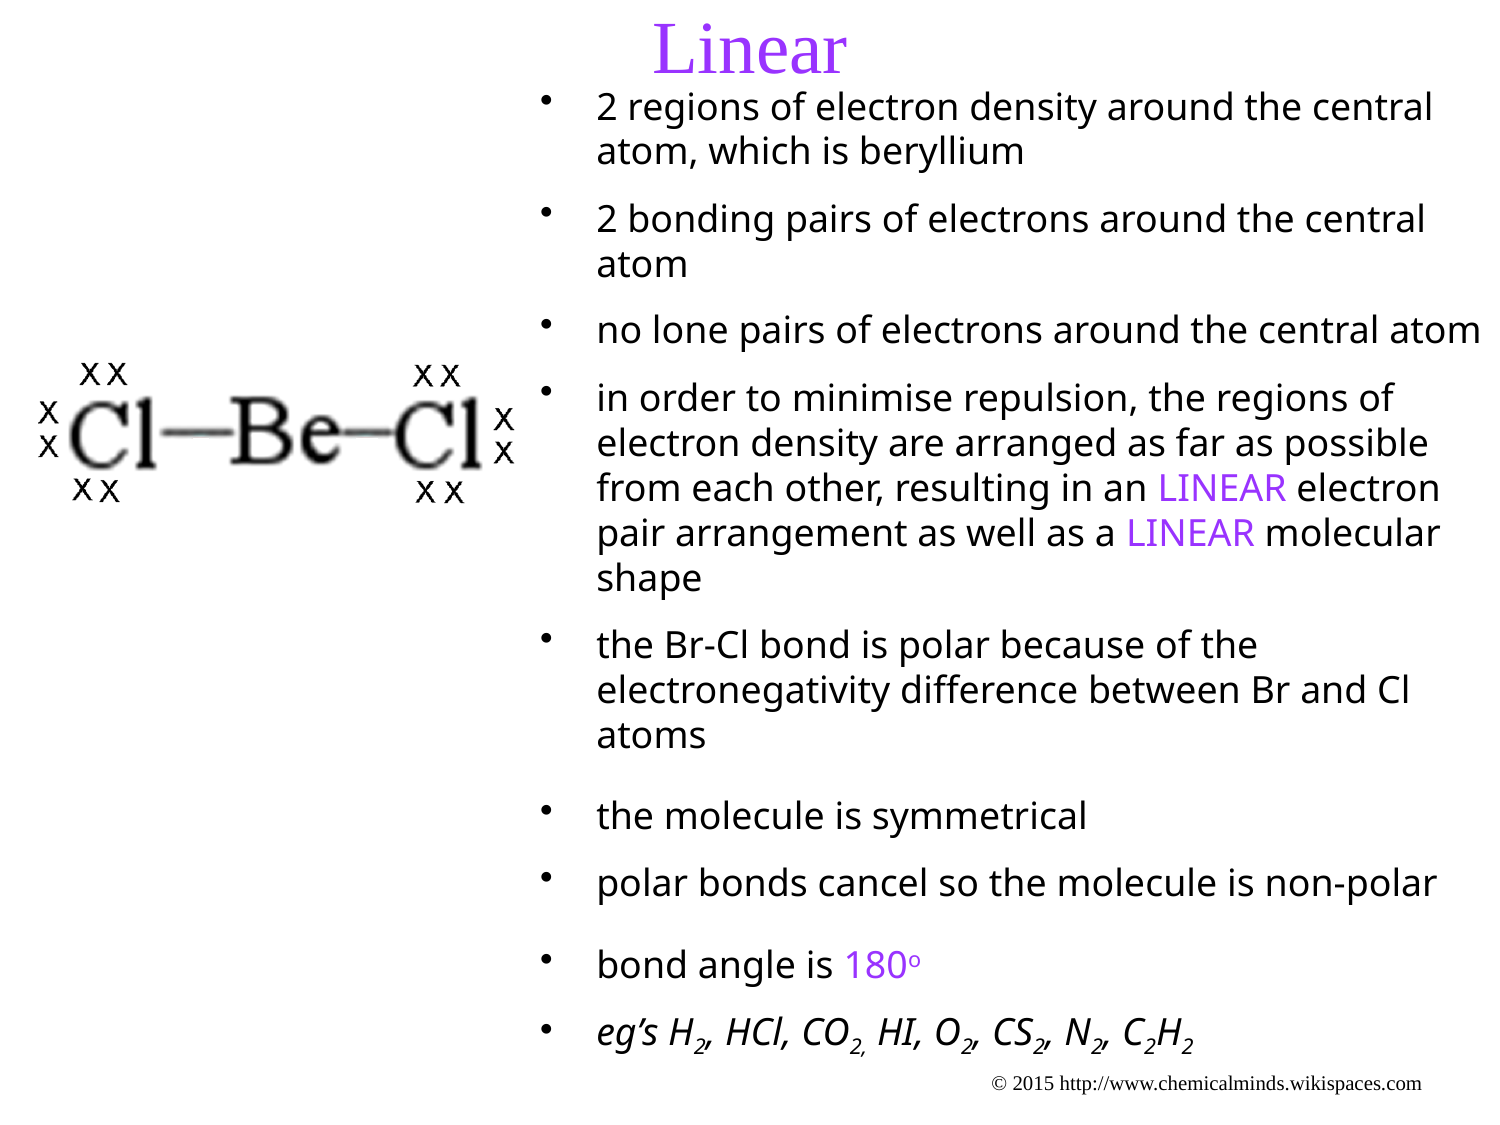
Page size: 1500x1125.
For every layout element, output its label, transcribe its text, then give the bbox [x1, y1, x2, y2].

title Linear [112, 0, 1388, 138]
list 2 regions of electron density around the central atom, which is beryllium 2 bonding pairs of electrons around the central atom no lone pairs of electrons around the central atom in order to minimise repulsion, the regions of electron density are arranged as far as possible from each other, resulting in an LINEAR electron pair arrangement as well as a LINEAR molecular shape the Br-Cl bond is polar because of the electronegativity difference between Br and Cl atoms the molecule is symmetrical polar bonds cancel so the molecule is non-polar bond angle is 180o eg’s H2, HCl, CO2, HI, O2, CS2, N2, C2H2 [524, 74, 1500, 1088]
footer © 2015 http://www.chemicalminds.wikispaces.com [724, 1062, 1438, 1113]
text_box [37, 337, 526, 532]
